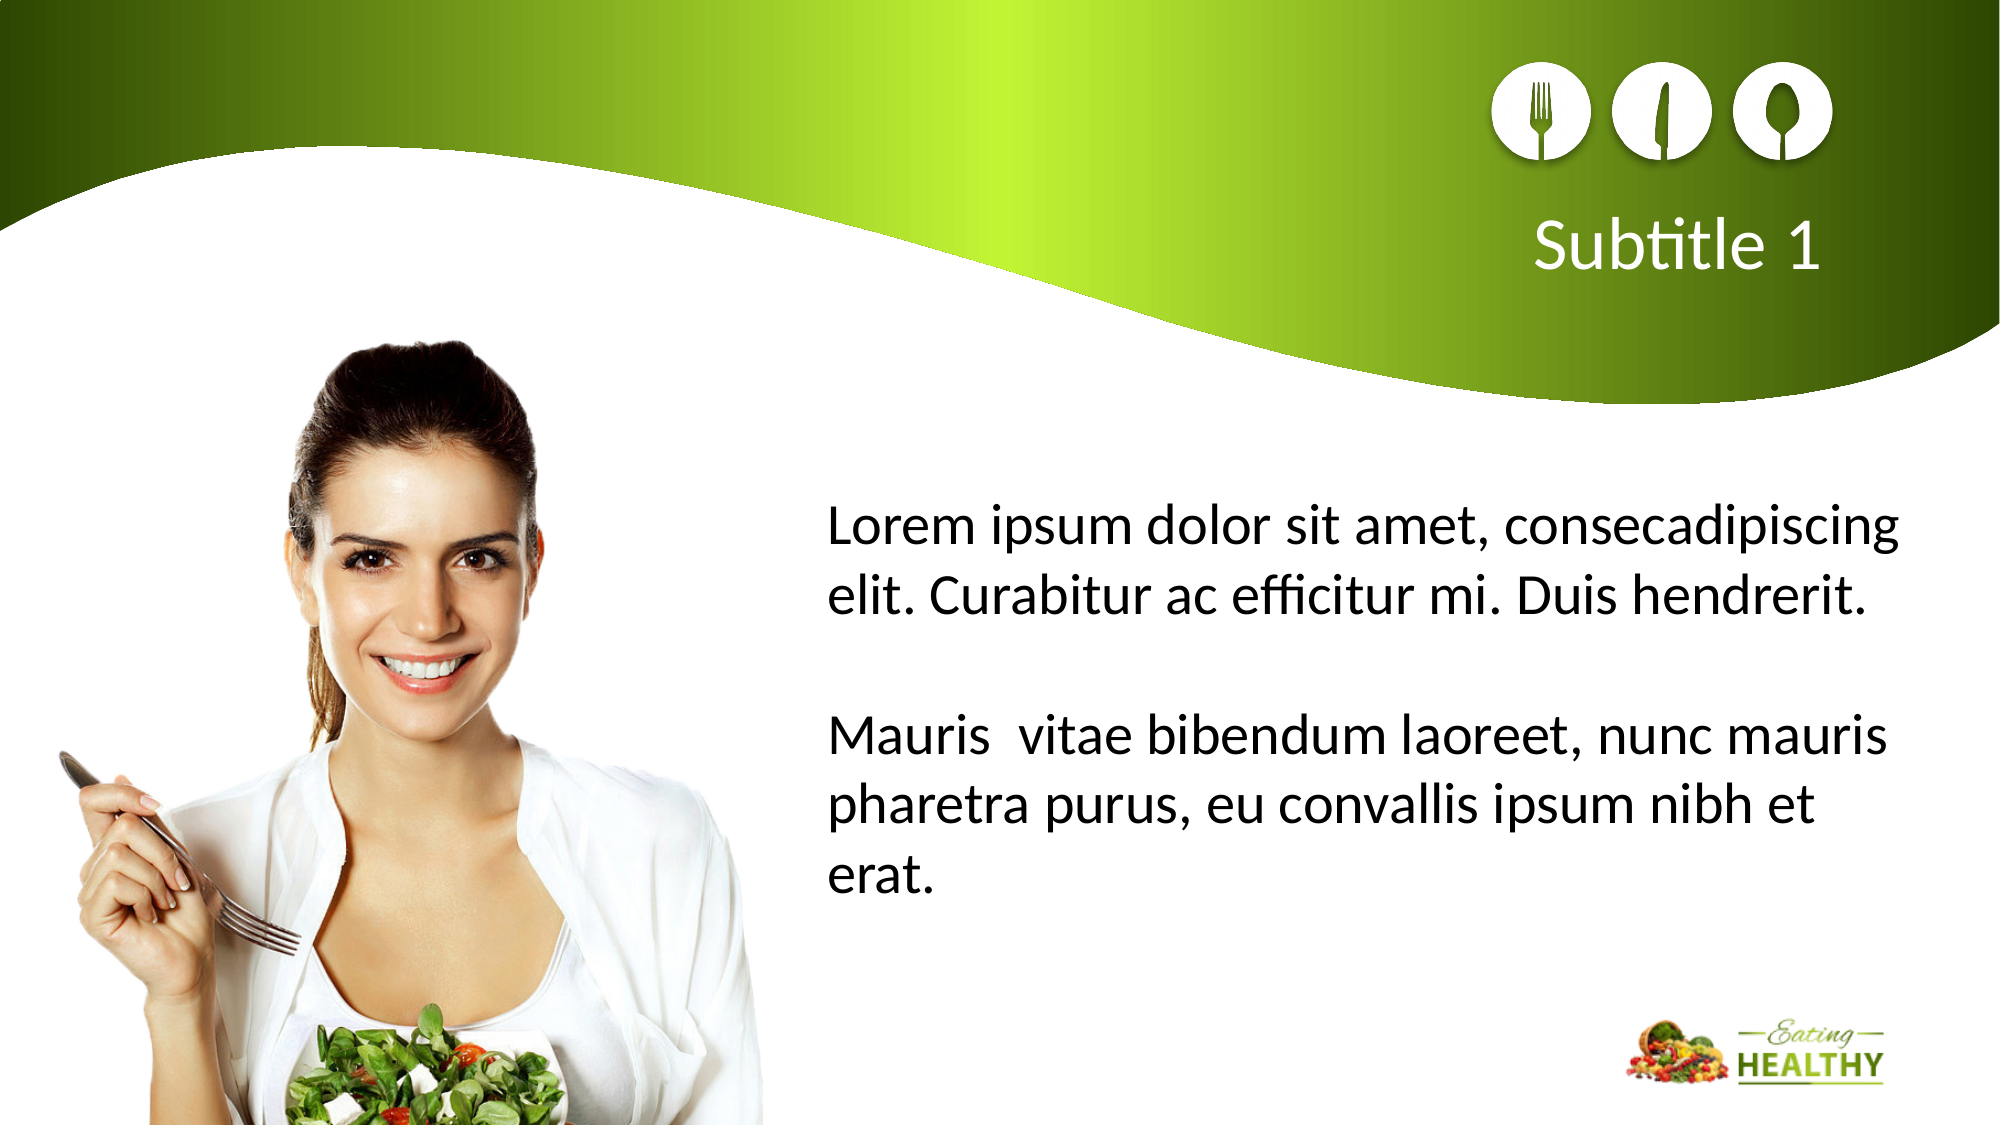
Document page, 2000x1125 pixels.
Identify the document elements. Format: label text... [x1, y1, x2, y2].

title Subtitle 1 [1449, 187, 1838, 338]
picture [1562, 1012, 1953, 1091]
list Lorem ipsum dolor sit amet, consecadipiscing elit. Curabitur ac efficitur mi. Duis hendrerit. Mauris vitae bibendum laoreet, nunc mauris pharetra purus, eu convallis ipsum nibh et erat. [812, 478, 1920, 913]
picture [24, 287, 763, 1125]
